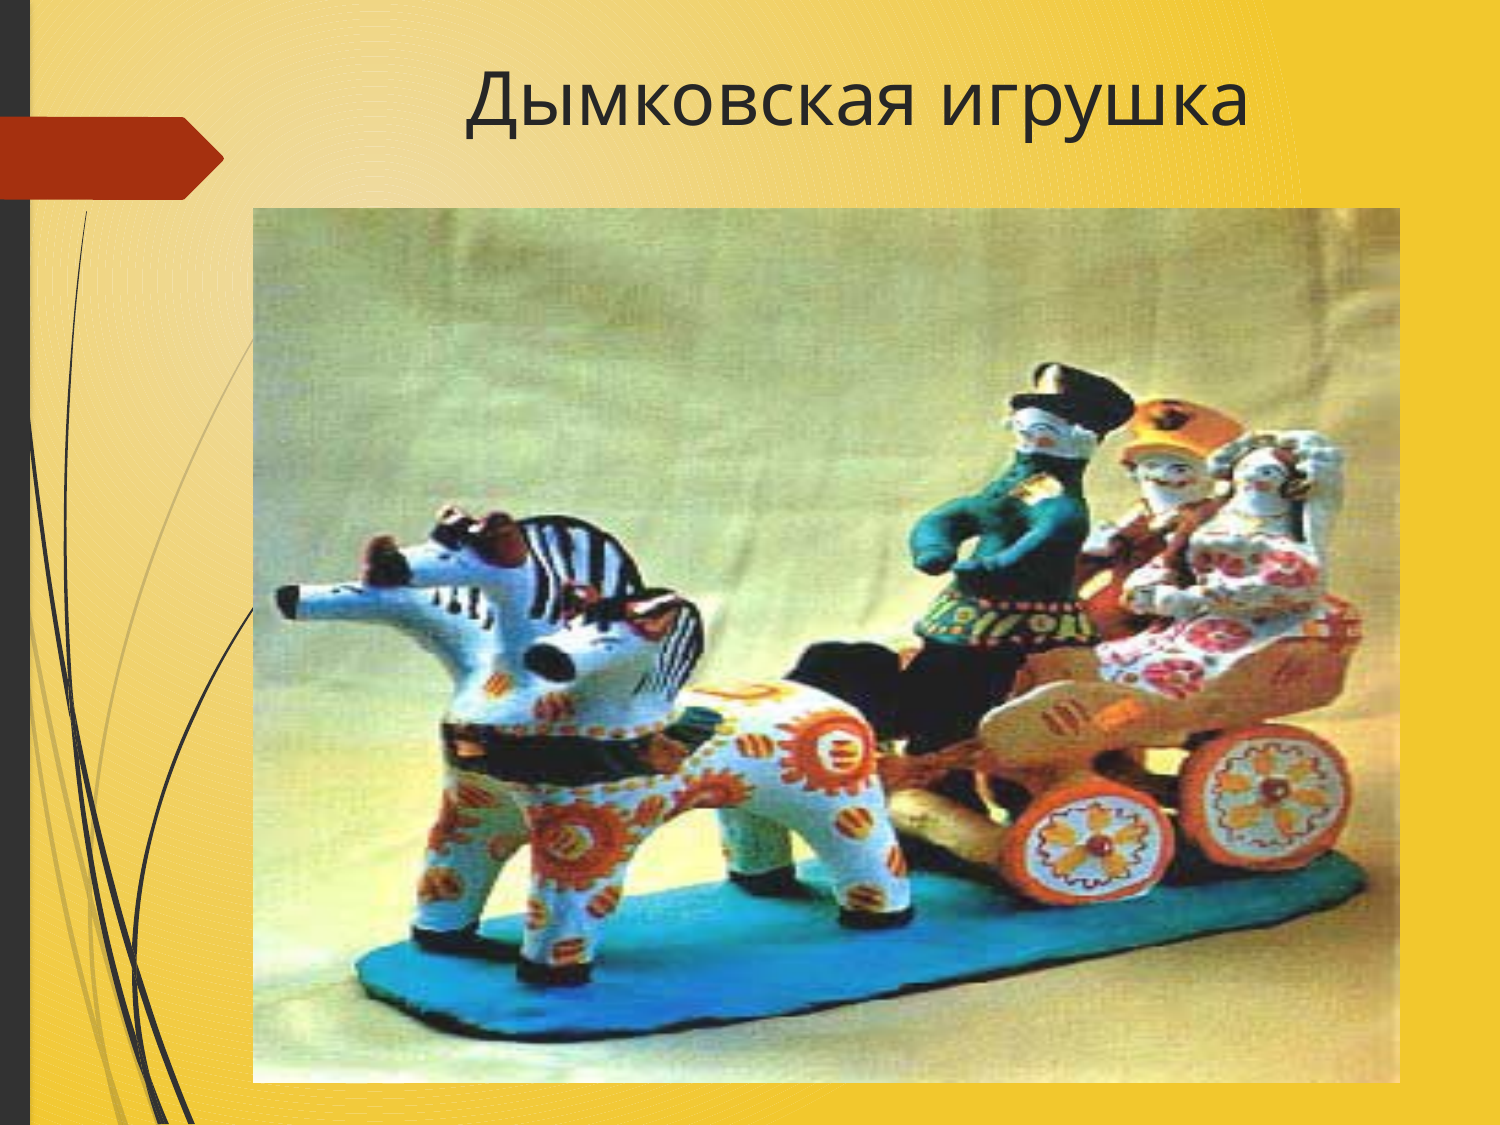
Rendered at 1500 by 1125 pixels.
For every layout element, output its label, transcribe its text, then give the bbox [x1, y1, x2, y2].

title Дымковская игрушка [319, 42, 1400, 207]
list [253, 207, 1401, 1083]
